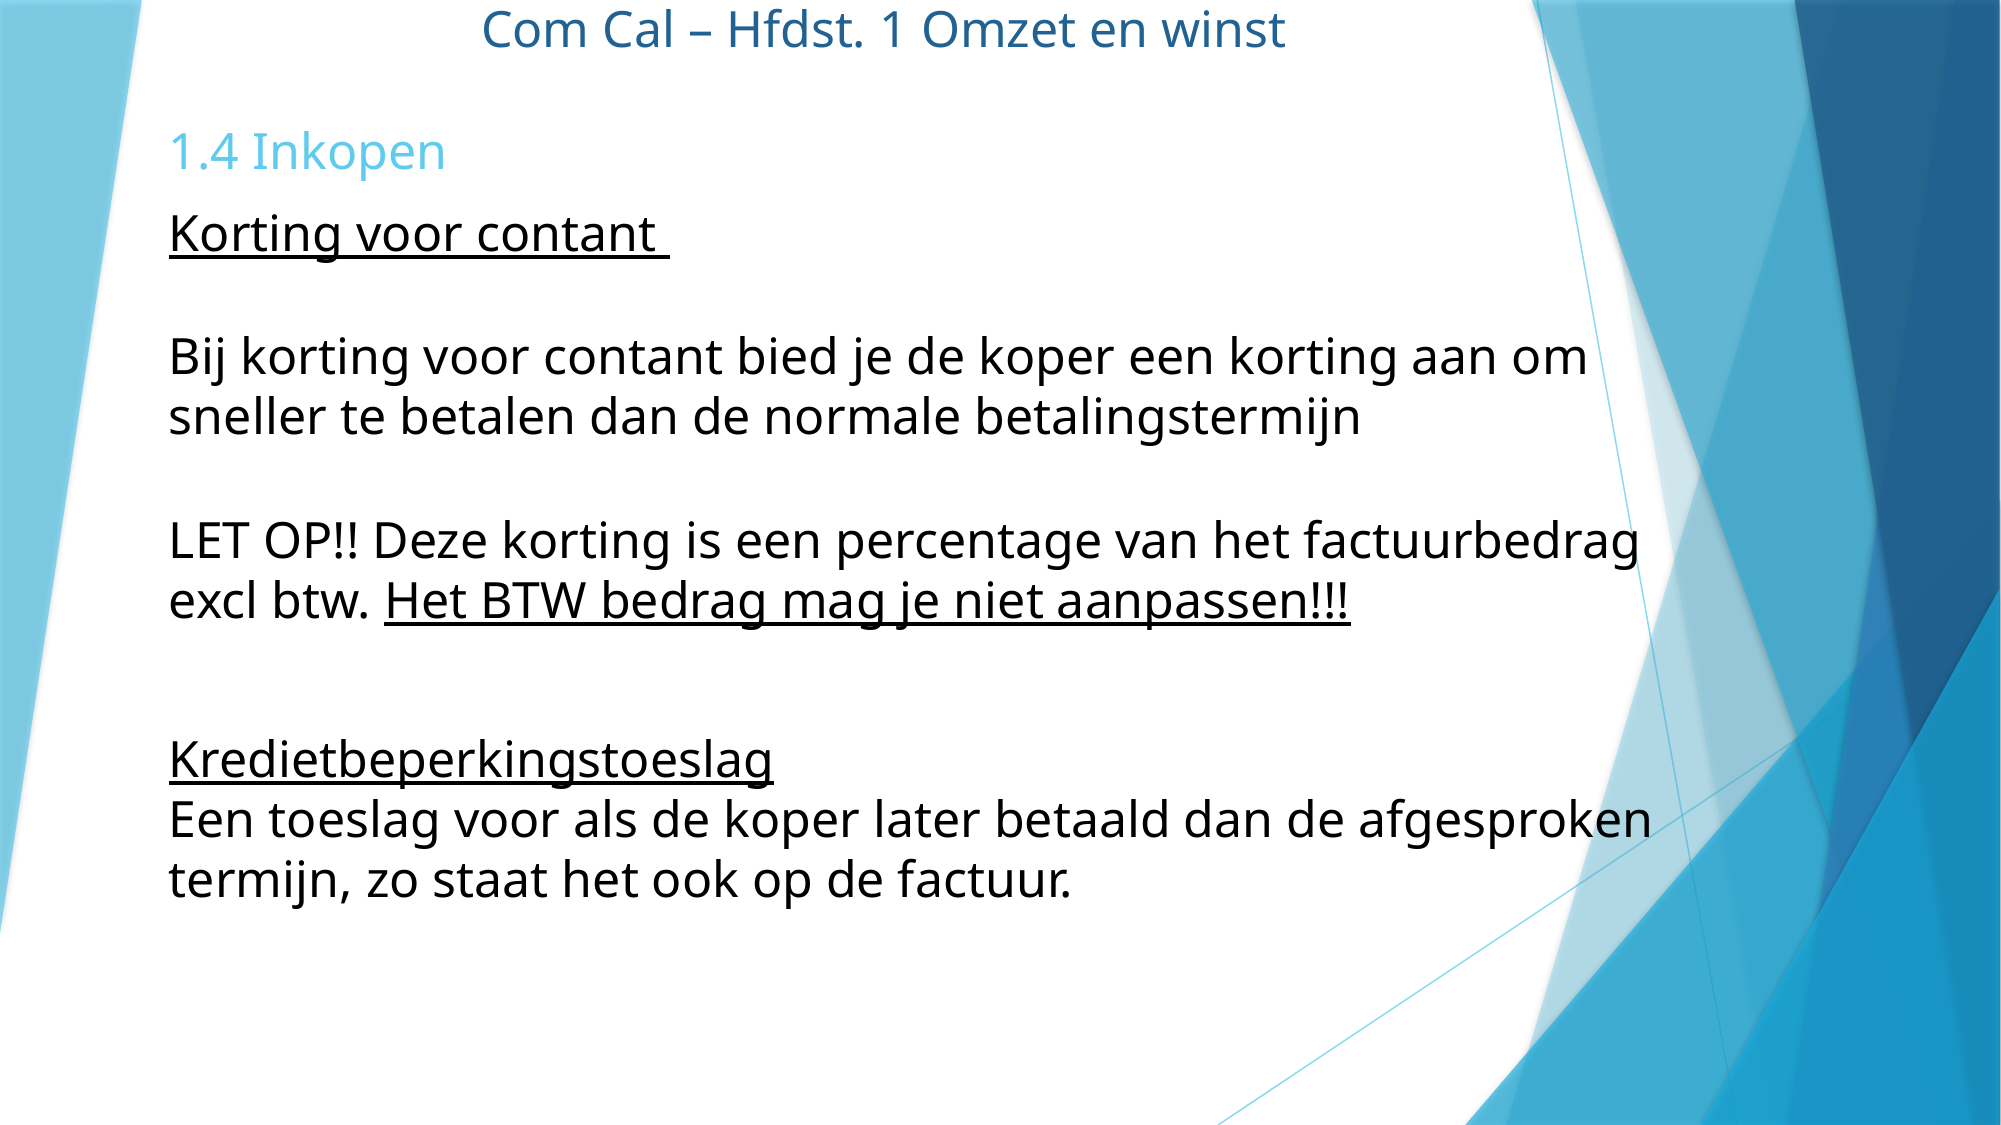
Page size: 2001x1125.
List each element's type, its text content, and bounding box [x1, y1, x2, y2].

text_box LET OP!! Deze korting is een percentage van het factuurbedrag excl btw. Het BTW bedrag mag je niet aanpassen!!! [154, 500, 1711, 636]
text_box 1.4 Inkopen [154, 112, 1240, 188]
text_box Bij korting voor contant bied je de koper een korting aan om sneller te betalen dan de normale betalingstermijn [154, 317, 1711, 452]
text_box Kredietbeperkingstoeslag Een toeslag voor als de koper later betaald dan de afgesproken termijn, zo staat het ook op de factuur. [154, 719, 1800, 915]
text_box Korting voor contant [154, 194, 1240, 269]
text_box Com Cal – Hfdst. 1 Omzet en winst [0, 0, 1769, 66]
